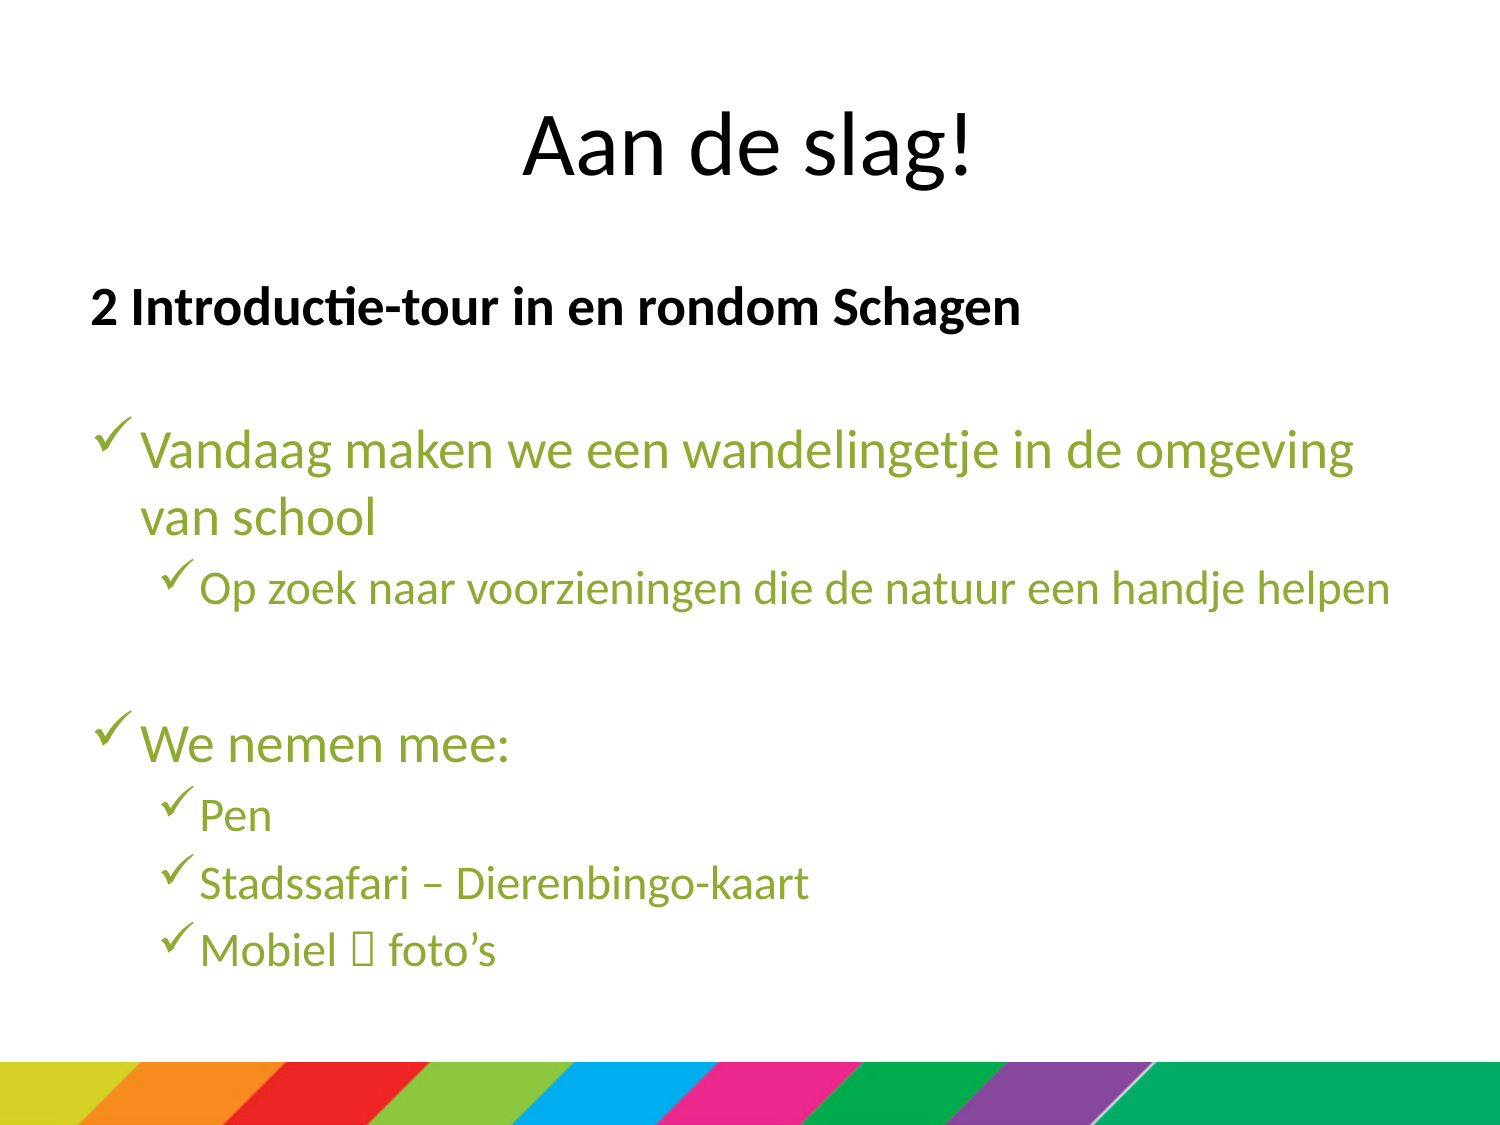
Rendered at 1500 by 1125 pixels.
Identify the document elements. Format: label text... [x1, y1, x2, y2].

title Aan de slag! [75, 45, 1425, 233]
picture [656, 1062, 1500, 1125]
list 2 Introductie-tour in en rondom Schagen Vandaag maken we een wandelingetje in de omgeving van school Op zoek naar voorzieningen die de natuur een handje helpen We nemen mee: Pen Stadssafari – Dierenbingo-kaart Mobiel  foto’s [75, 262, 1425, 1000]
picture [0, 1062, 574, 1125]
